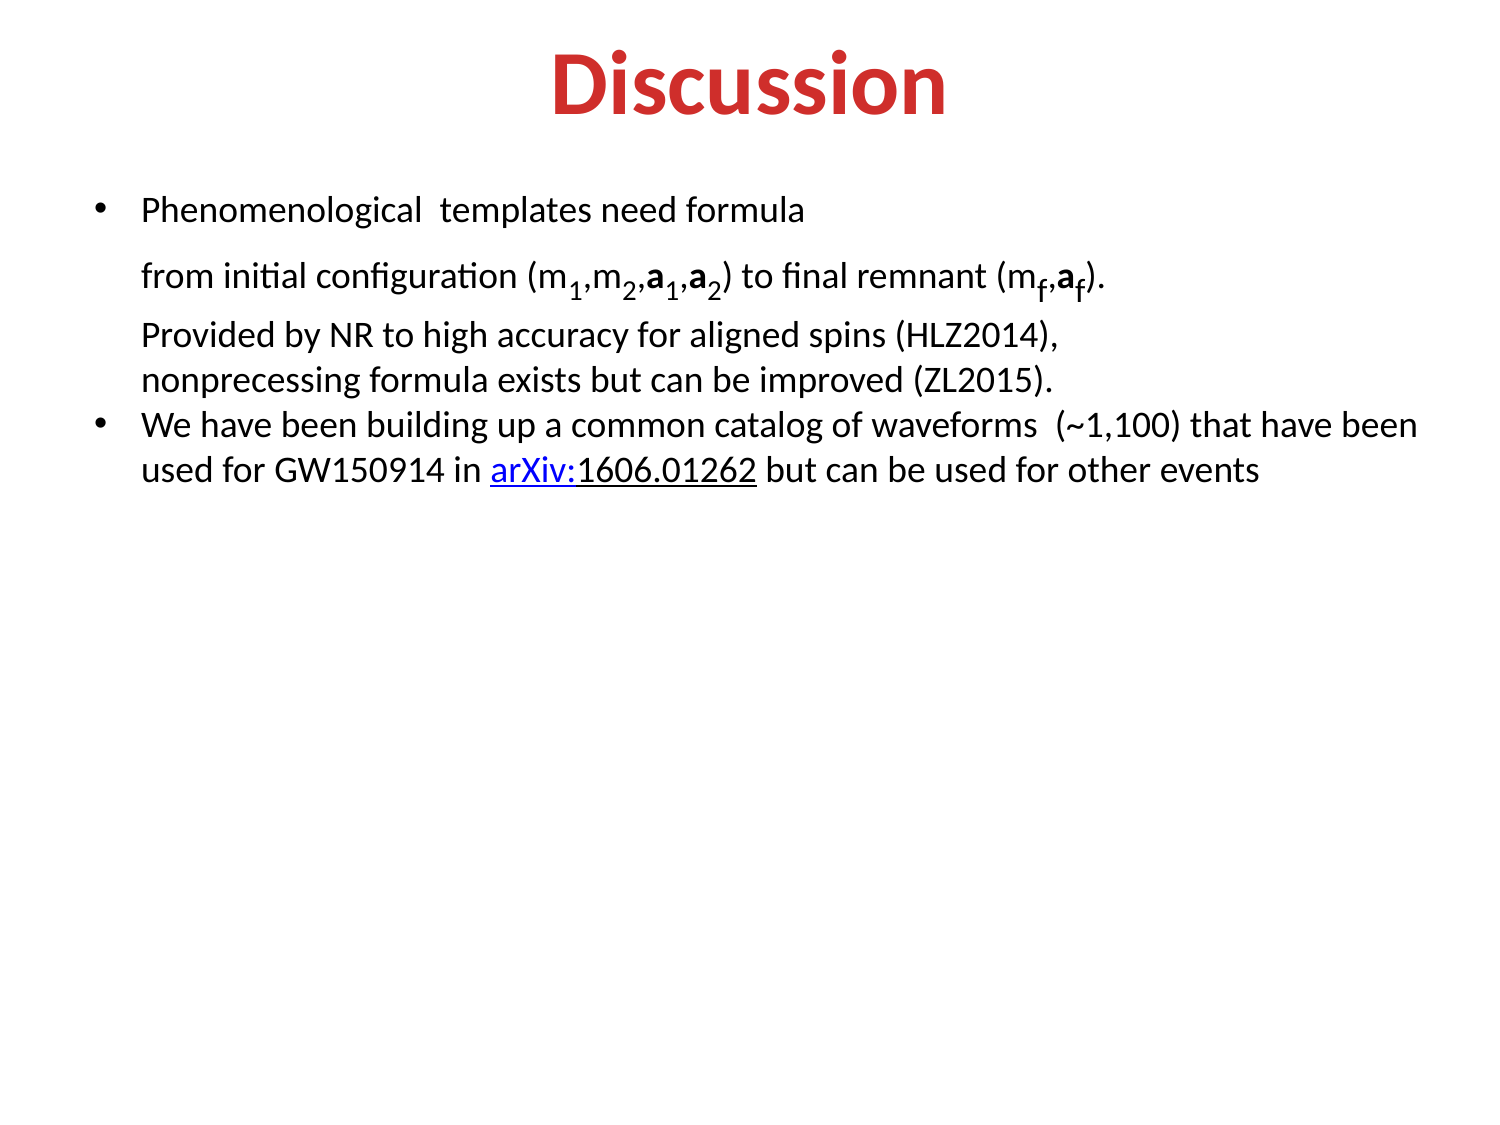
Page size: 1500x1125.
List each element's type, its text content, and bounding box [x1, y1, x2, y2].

text_box Phenomenological templates need formula from initial configuration (m1,m2,a1,a2) to final remnant (mf,af). Provided by NR to high accuracy for aligned spins (HLZ2014), nonprecessing formula exists but can be improved (ZL2015). We have been building up a common catalog of waveforms (~1,100) that have been used for GW150914 in arXiv:1606.01262 but can be used for other events [79, 177, 1443, 542]
title Discussion [75, 0, 1425, 156]
